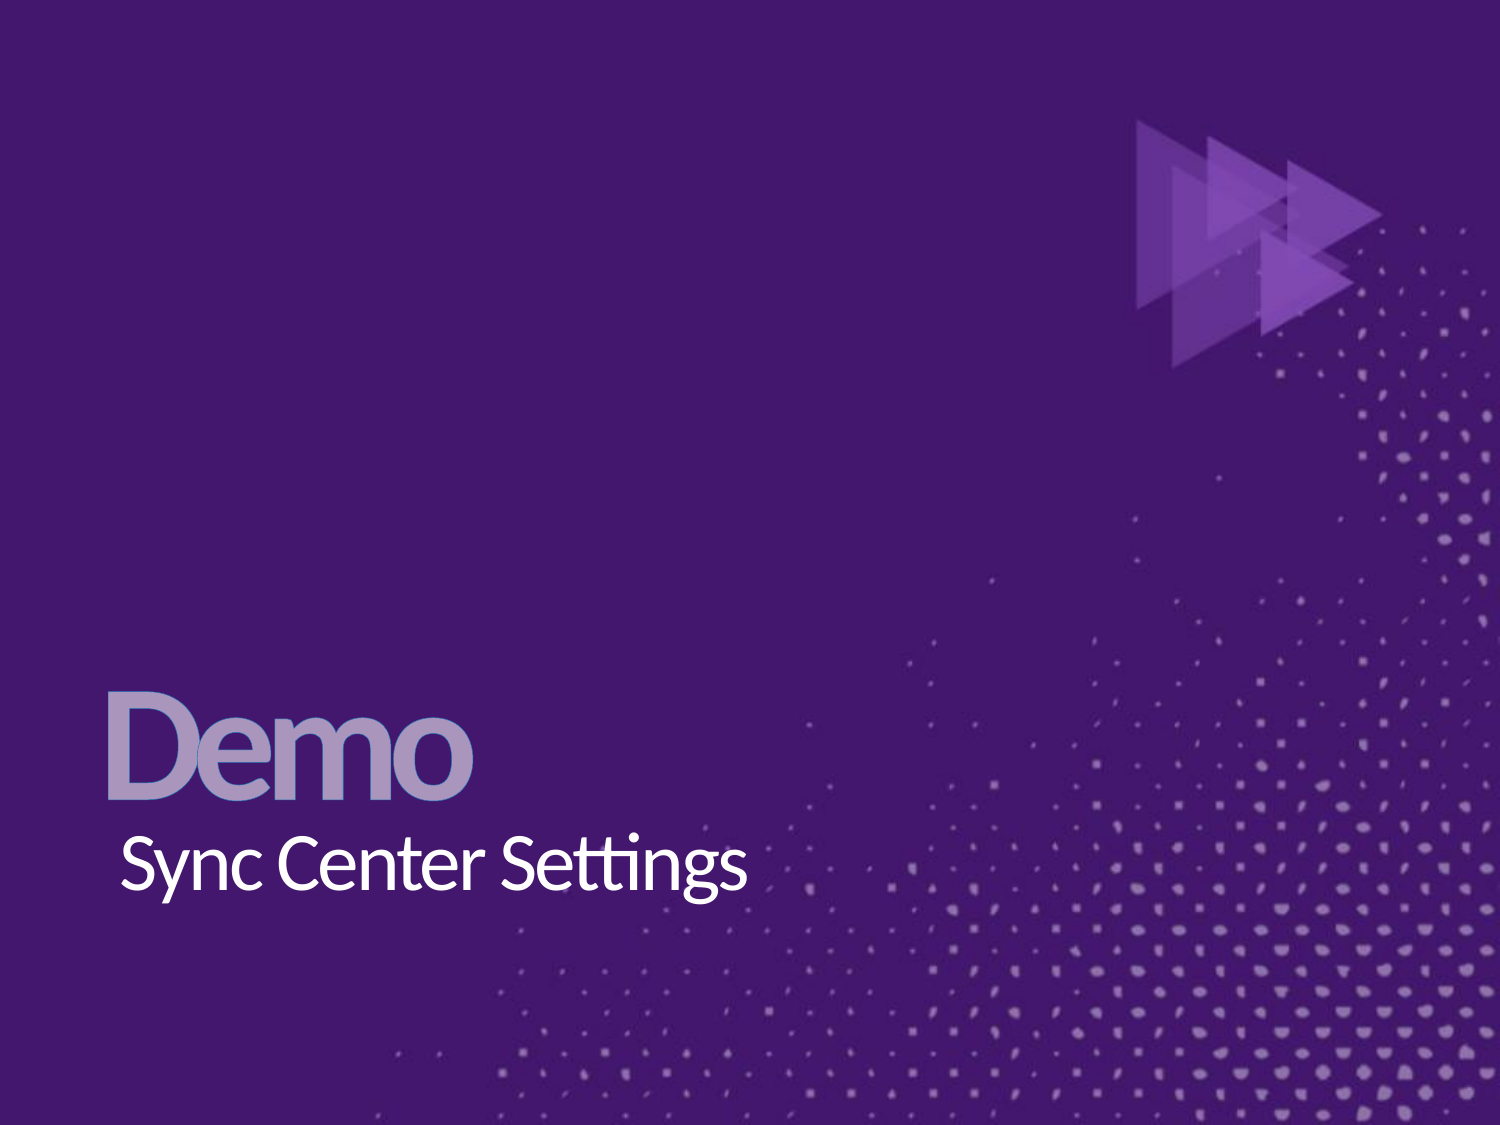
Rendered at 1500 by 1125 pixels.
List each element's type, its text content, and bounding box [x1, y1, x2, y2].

list Demo [83, 625, 1344, 800]
picture [0, 0, 1500, 1125]
title Sync Center Settings [119, 818, 1375, 943]
